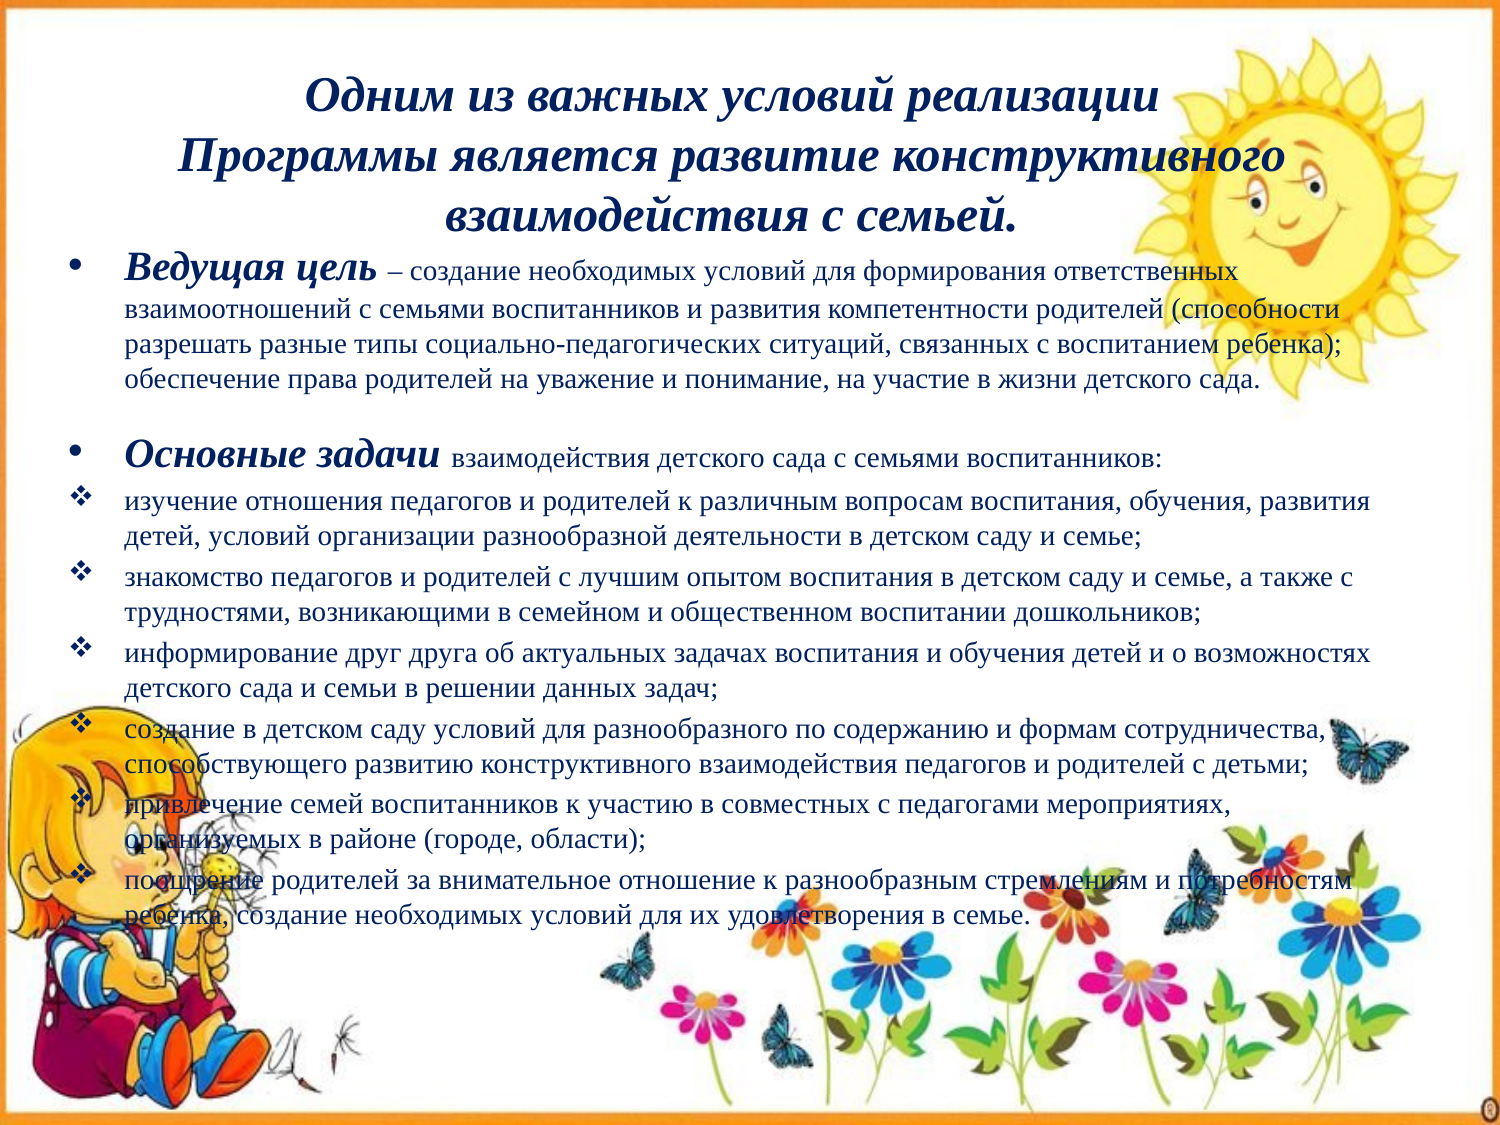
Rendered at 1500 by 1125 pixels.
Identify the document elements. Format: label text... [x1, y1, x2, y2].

text_box Одним из важных условий реализации Программы является развитие конструктивного взаимодействия с семьей. [159, 54, 1306, 231]
text_box Ведущая цель – создание необходимых условий для формирования ответственных взаимоотношений с семьями воспитанников и развития компетентности родителей (способности разрешать разные типы социальнo-педагогических ситуаций, связанных с воспитанием ребенка); обеспечение права родителей на уважение и понимание, на участие в жизни детского сада. Основные задачи взаимодействия детского сада с семьями воспитанников: изучение отношения педагогов и родителей к различным вопросам воспитания, обучения, развития детей, условий организации разнообразной деятельности в детском саду и семье; знакомство педагогов и родителей с лучшим опытом воспитания в детском саду и семье, а также с трудностями, возникающими в семейном и общественном воспитании дошкольников; информирование друг друга об актуальных задачах воспитания и обучения детей и о возможностях детского сада и семьи в решении данных задач; создание в детском саду условий для разнообразного по содержанию и формам сотрудничества, способствующего развитию конструктивного взаимодействия педагогов и родителей с детьми; привлечение семей воспитанников к участию в совместных с педагогами мероприятиях, организуемых в районе (городе, области); поощрение родителей за внимательное отношение к разнообразным стремлениям и потребностям ребенка, создание необходимых условий для их удовлетворения в семье. [53, 231, 1408, 994]
picture [0, 0, 1500, 1125]
